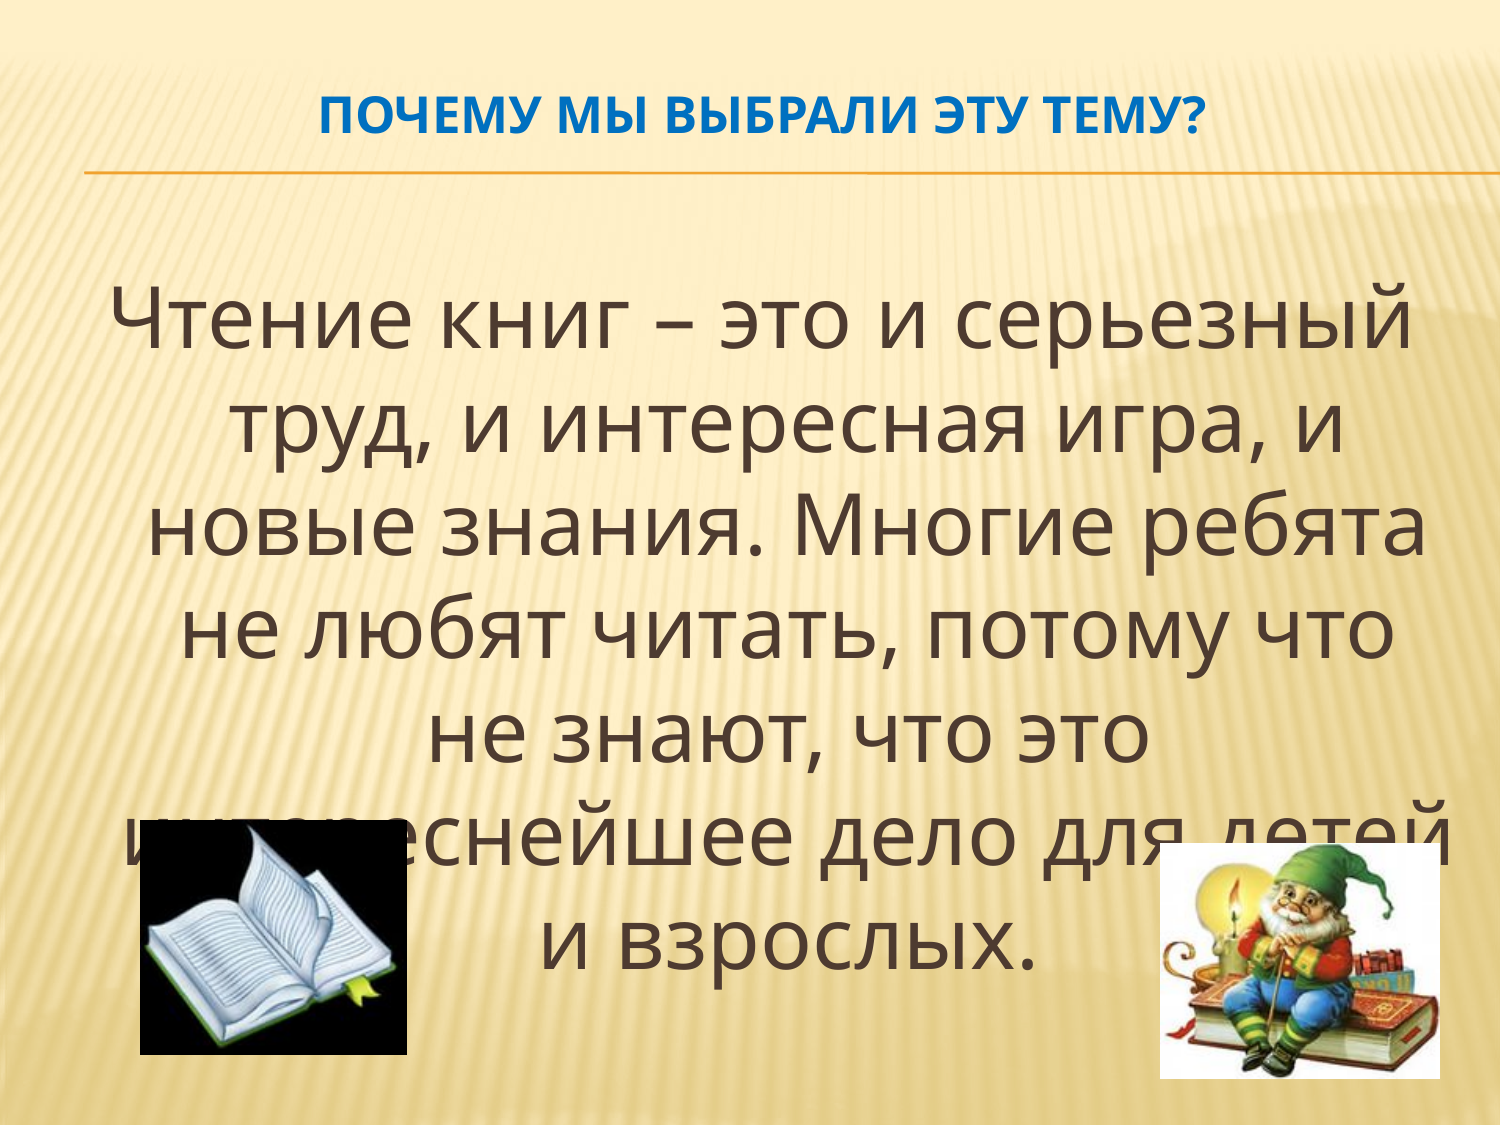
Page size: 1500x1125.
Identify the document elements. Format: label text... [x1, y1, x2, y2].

picture [1159, 843, 1441, 1079]
title ПОЧЕМУ МЫ ВЫБРАЛИ ЭТУ ТЕМУ? [50, 75, 1475, 213]
picture [140, 820, 407, 1055]
list Чтение книг – это и серьезный труд, и интересная игра, и новые знания. Многие ребята не любят читать, потому что не знают, что это интереснейшее дело для детей и взрослых. [50, 254, 1475, 998]
